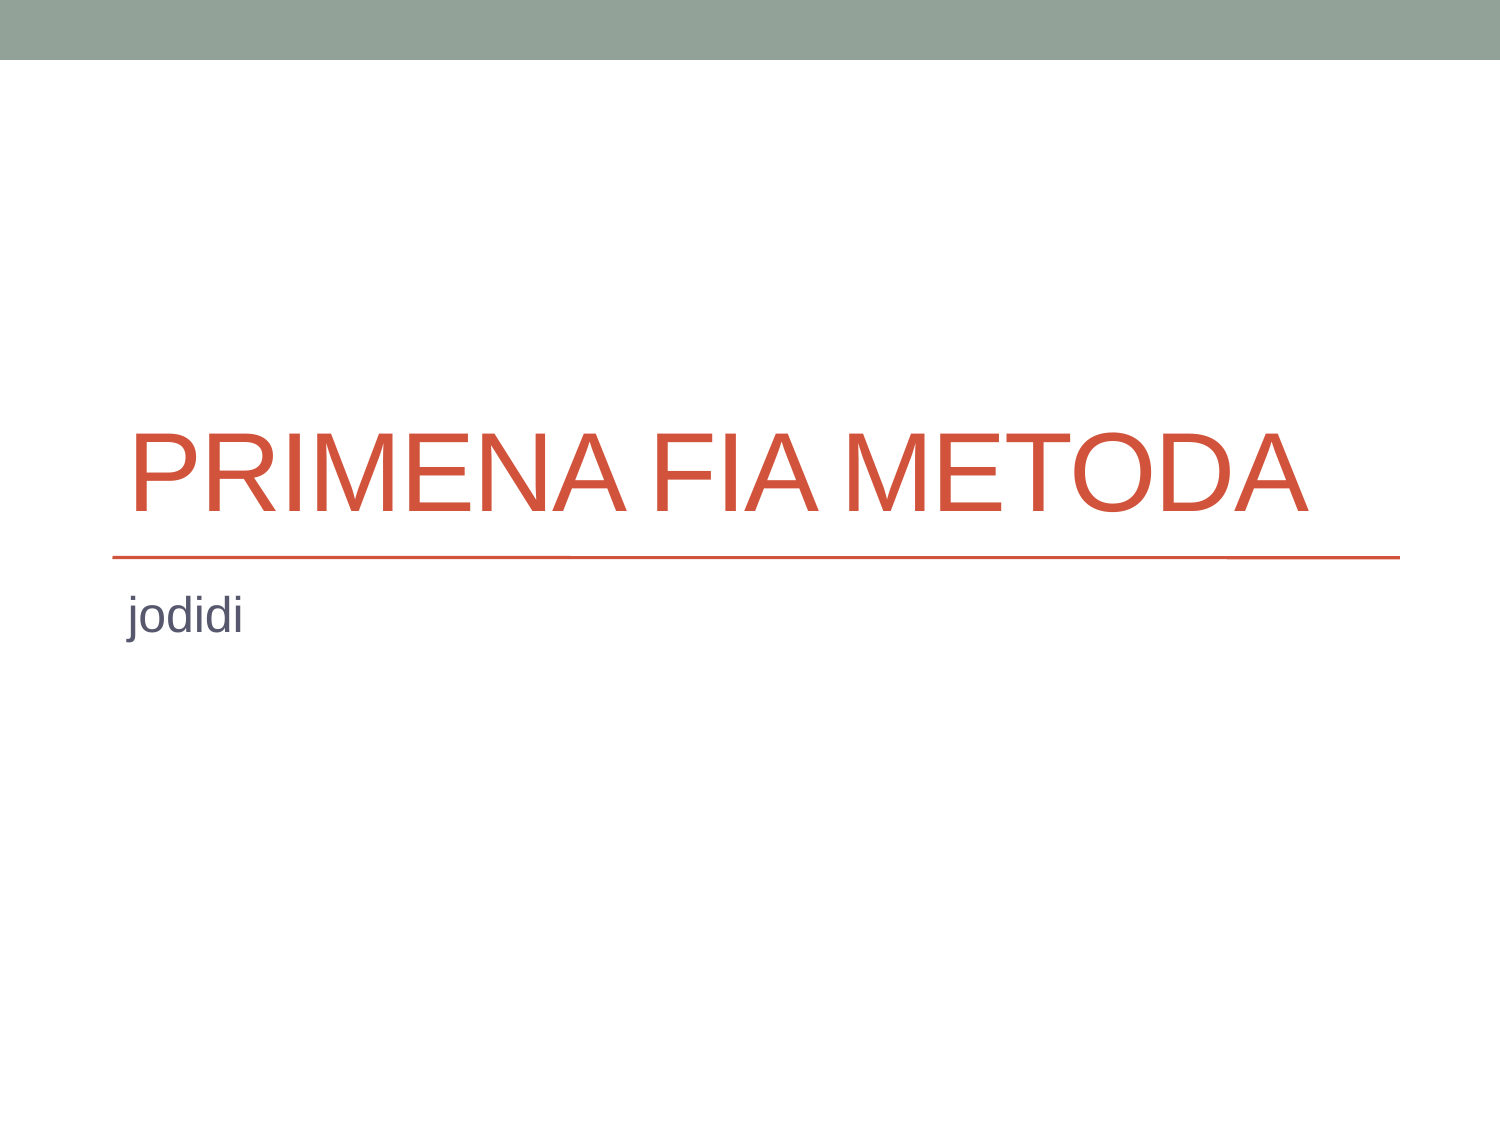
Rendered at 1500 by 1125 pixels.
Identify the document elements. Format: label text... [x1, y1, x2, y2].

subtitle jodidi [112, 575, 1163, 863]
title Primena FIA metoda [112, 224, 1400, 542]
